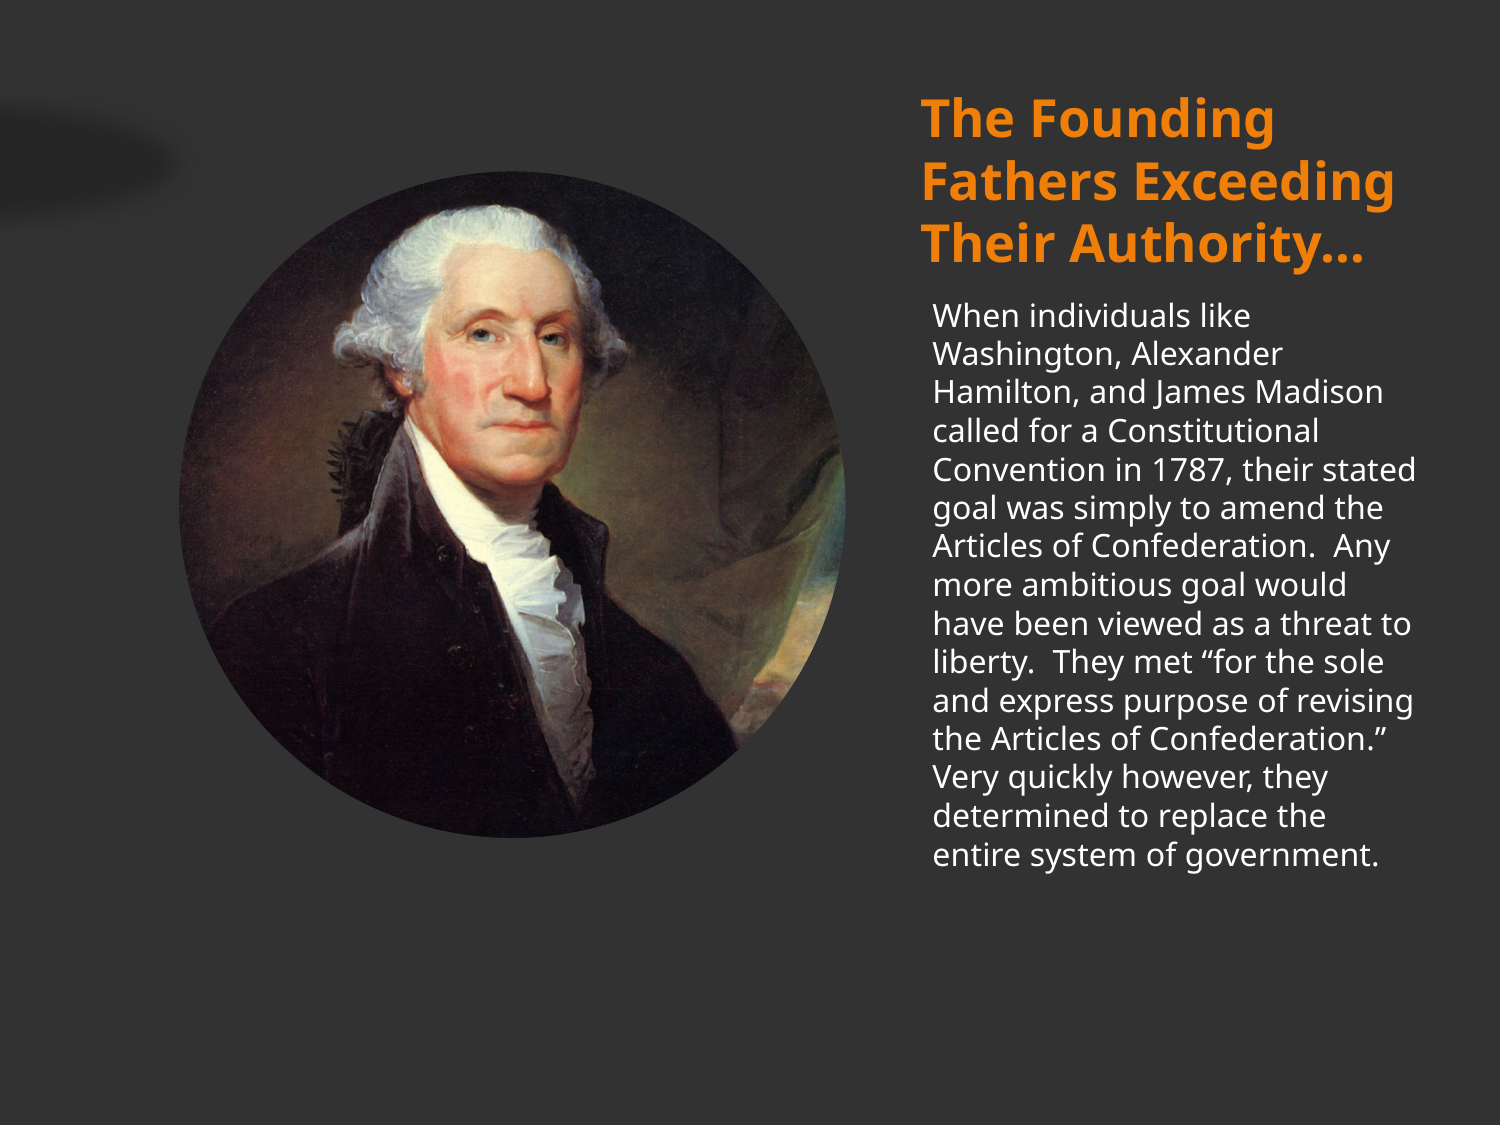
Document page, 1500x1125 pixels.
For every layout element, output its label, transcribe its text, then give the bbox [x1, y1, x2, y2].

title The Founding Fathers Exceeding Their Authority… [912, 75, 1414, 281]
list When individuals like Washington, Alexander Hamilton, and James Madison called for a Constitutional Convention in 1787, their stated goal was simply to amend the Articles of Confederation. Any more ambitious goal would have been viewed as a threat to liberty. They met “for the sole and express purpose of revising the Articles of Confederation.” Very quickly however, they determined to replace the entire system of government. [924, 287, 1426, 929]
picture [174, 166, 850, 843]
